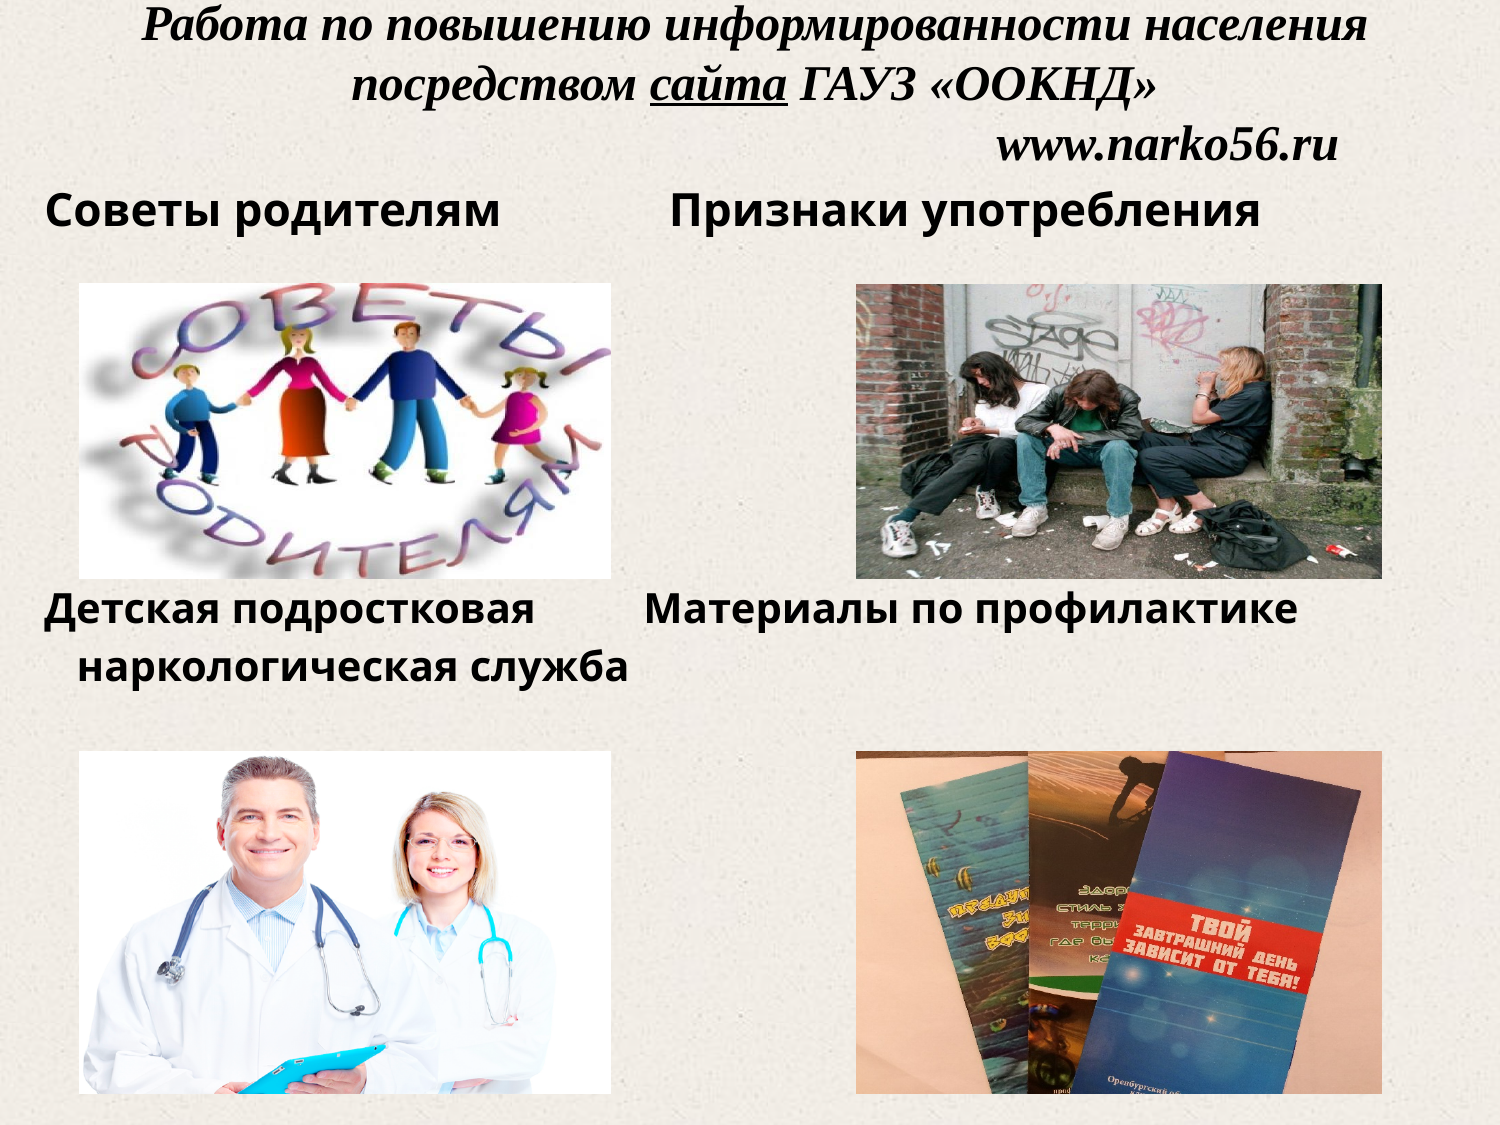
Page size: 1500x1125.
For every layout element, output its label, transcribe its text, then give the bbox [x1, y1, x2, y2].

picture [79, 282, 612, 579]
picture [856, 751, 1382, 1095]
title Работа по повышению информированности населения посредством сайта ГАУЗ «ООКНД» www.narko56.ru [74, 0, 1436, 162]
picture [856, 283, 1382, 579]
picture [79, 751, 612, 1095]
list Советы родителям Признаки употребления Детская подростковая Материалы по профилактике наркологическая служба [29, 172, 1471, 1095]
